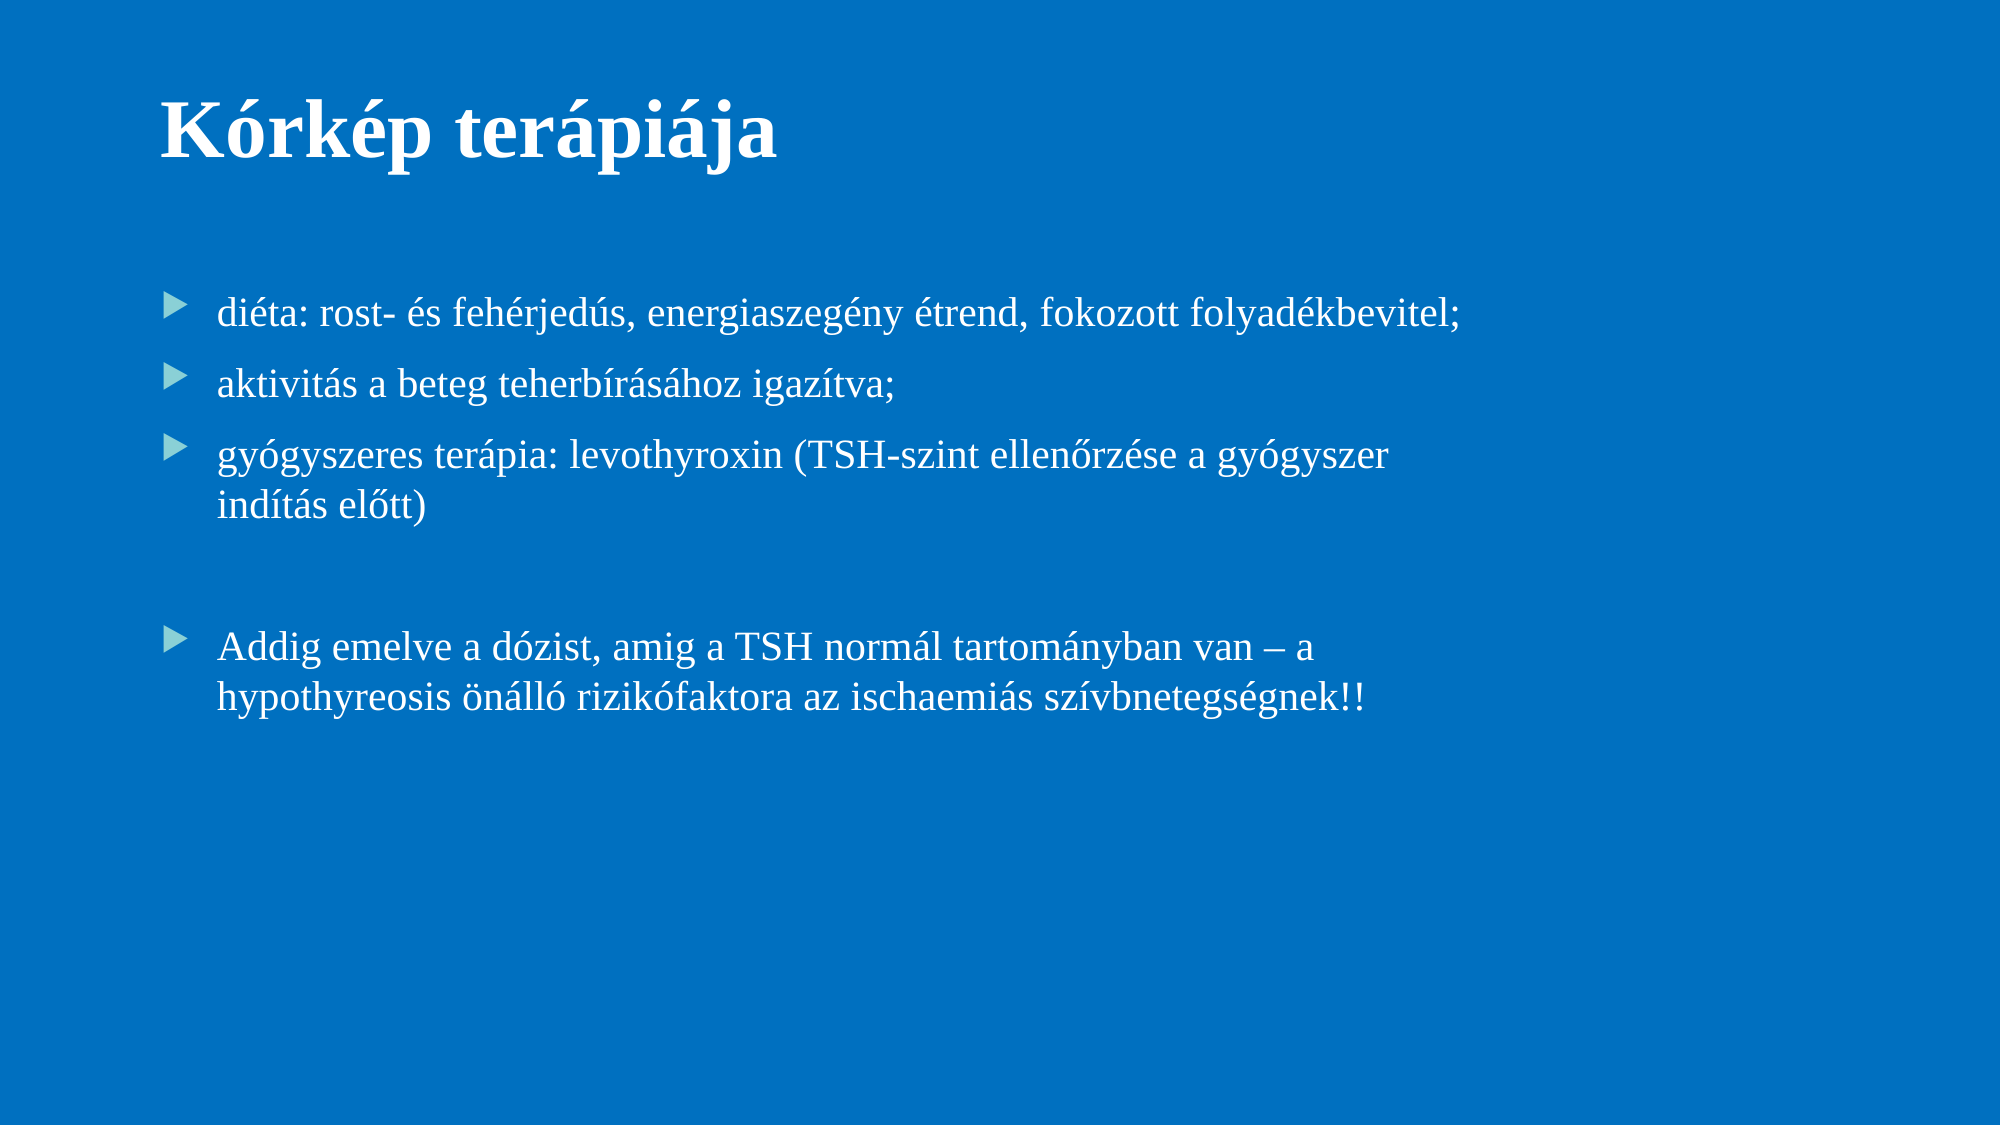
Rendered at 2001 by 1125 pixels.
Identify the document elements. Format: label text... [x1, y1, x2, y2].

list diéta: rost- és fehérjedús, energiaszegény étrend, fokozott folyadékbevitel; aktivitás a beteg teherbírásához igazítva; gyógyszeres terápia: levothyroxin (TSH-szint ellenőrzése a gyógyszer indítás előtt) Addig emelve a dózist, amig a TSH normál tartományban van – a hypothyreosis önálló rizikófaktora az ischaemiás szívbnetegségnek!! [145, 277, 1496, 1097]
title Kórkép terápiája [145, 66, 1496, 205]
